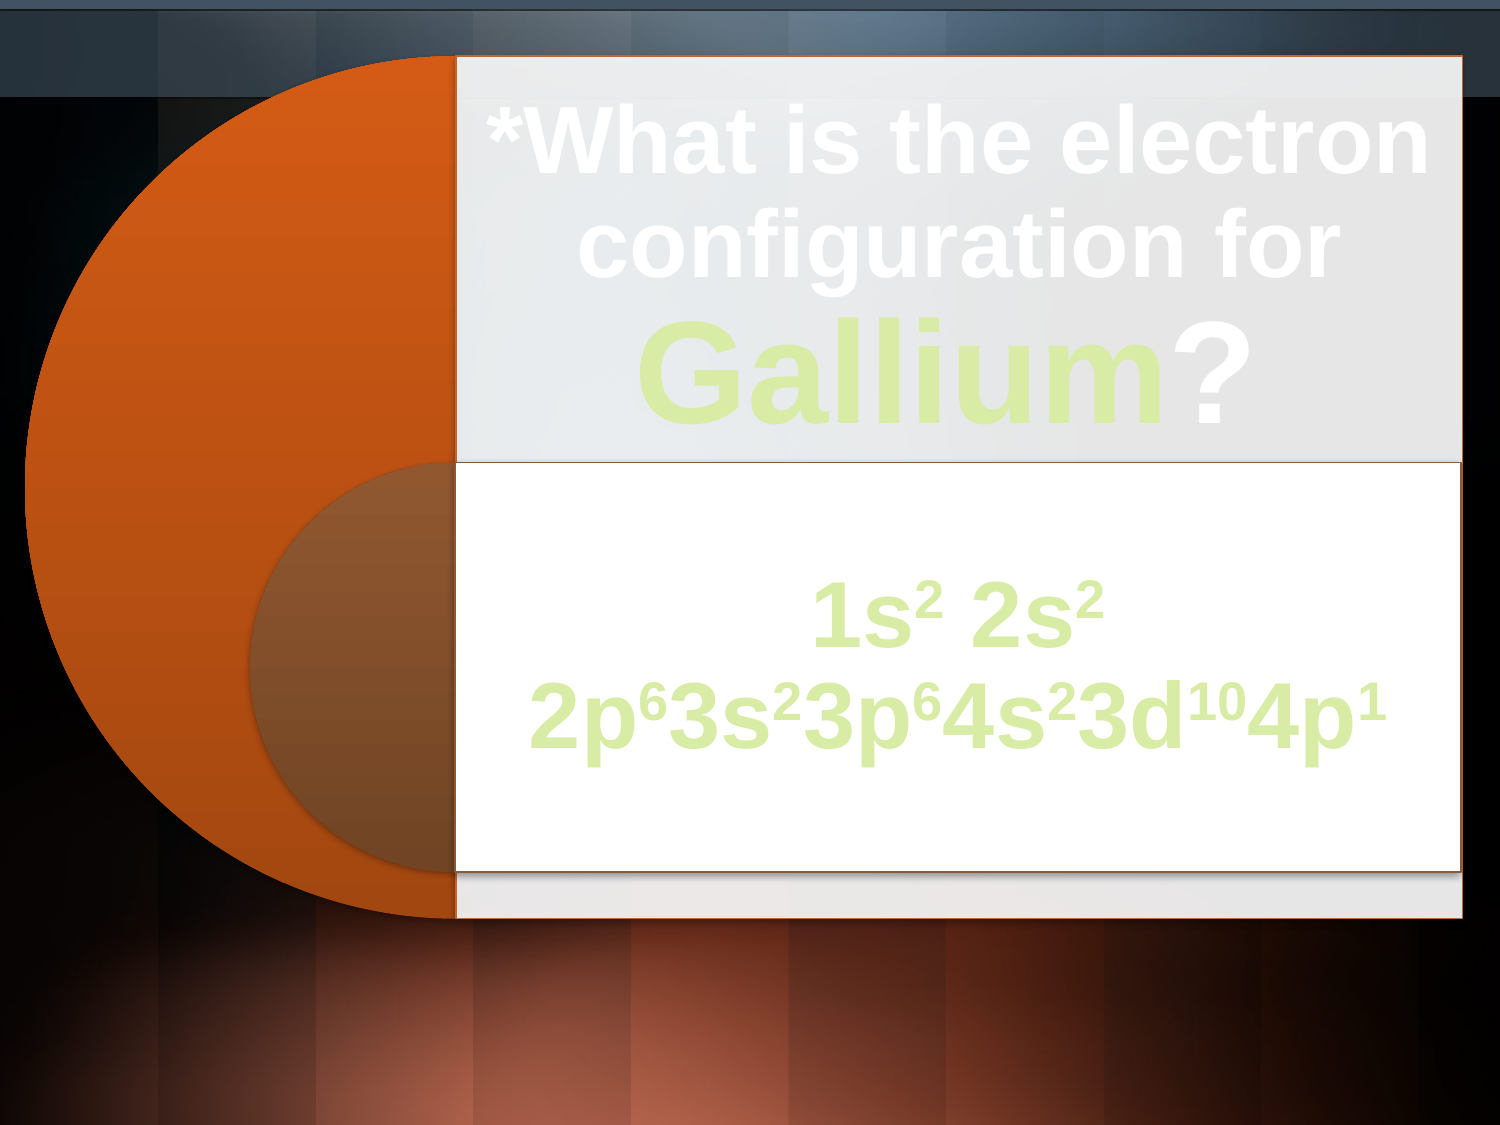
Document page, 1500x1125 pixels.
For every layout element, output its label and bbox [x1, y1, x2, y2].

text_box [454, 462, 1462, 873]
text_box [24, 24, 1463, 951]
picture [0, 0, 1500, 1125]
